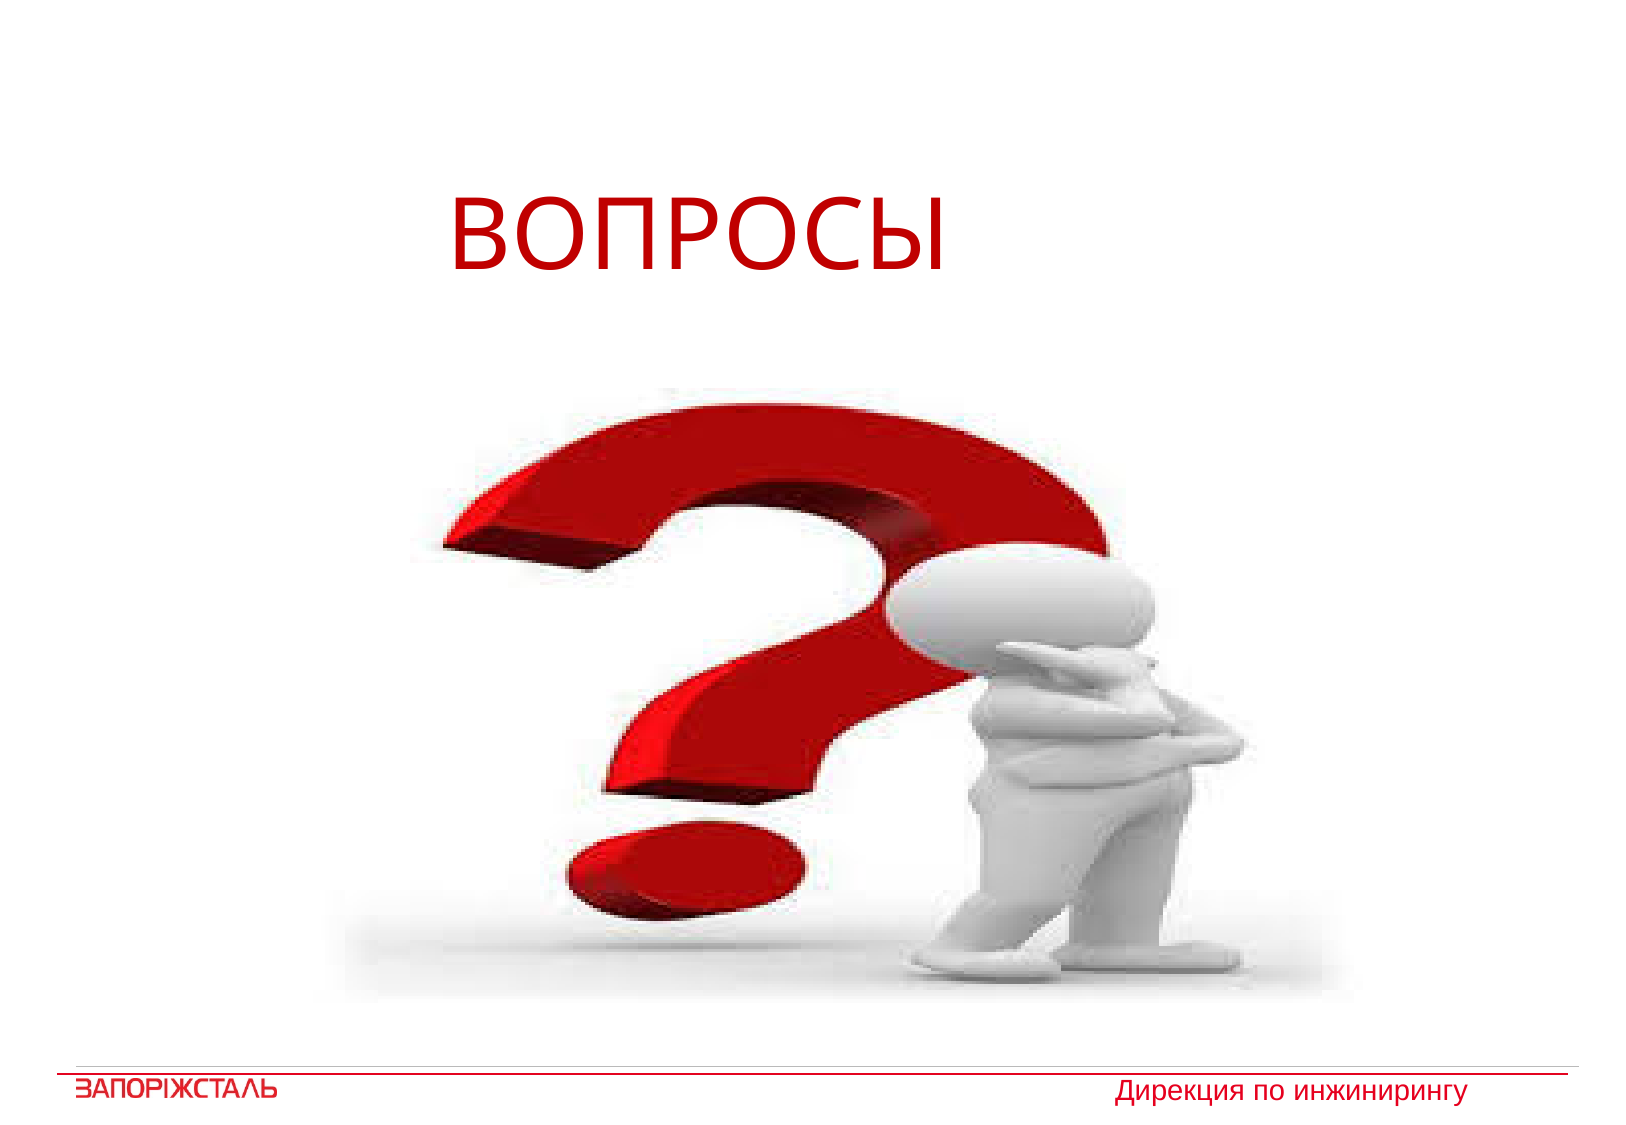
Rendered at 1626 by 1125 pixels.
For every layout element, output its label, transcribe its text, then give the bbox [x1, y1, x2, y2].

picture [313, 388, 1363, 1003]
subtitle ВОПРОСЫ [431, 161, 1523, 339]
picture [76, 1078, 277, 1098]
